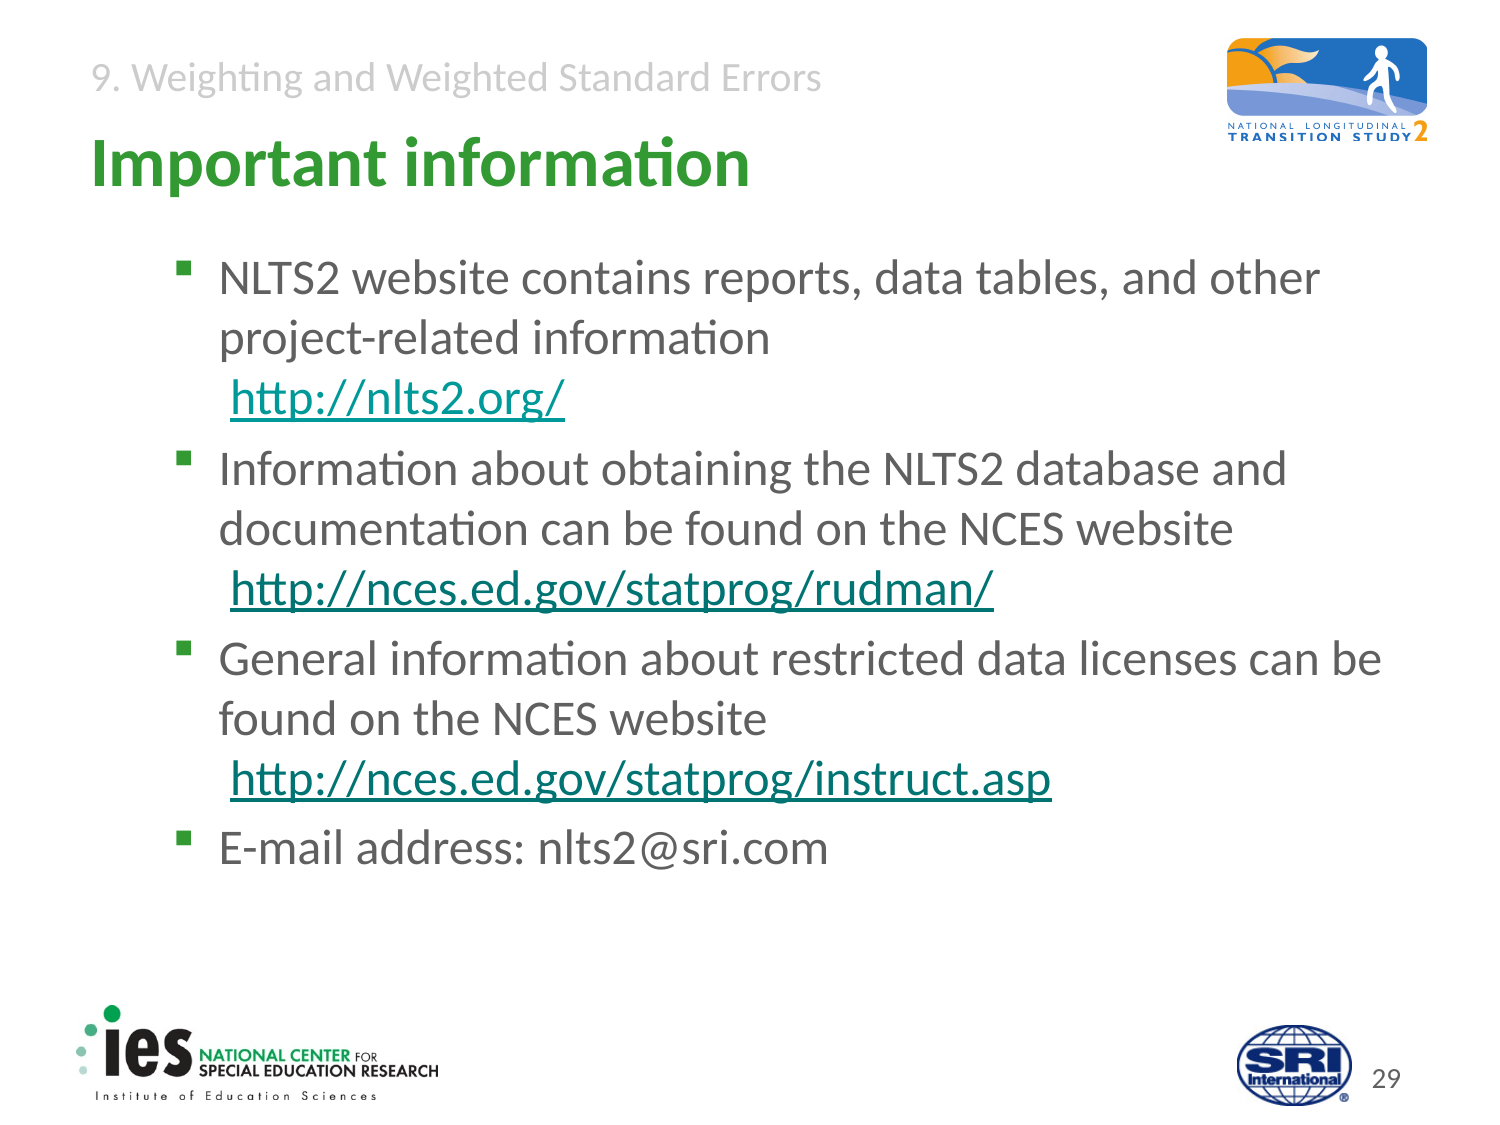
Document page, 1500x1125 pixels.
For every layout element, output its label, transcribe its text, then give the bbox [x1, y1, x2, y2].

title Important information [74, 90, 1426, 226]
slide_number 28 [1312, 1051, 1417, 1125]
picture [76, 1005, 438, 1100]
list NLTS2 website contains reports, data tables, and other project-related information http://nlts2.org/ Information about obtaining the NLTS2 database and documentation can be found on the NCES website http://nces.ed.gov/statprog/rudman/ General information about restricted data licenses can be found on the NCES website http://nces.ed.gov/statprog/instruct.asp E-mail address: nlts2@sri.com [99, 237, 1426, 1051]
picture [1237, 1051, 1312, 1106]
